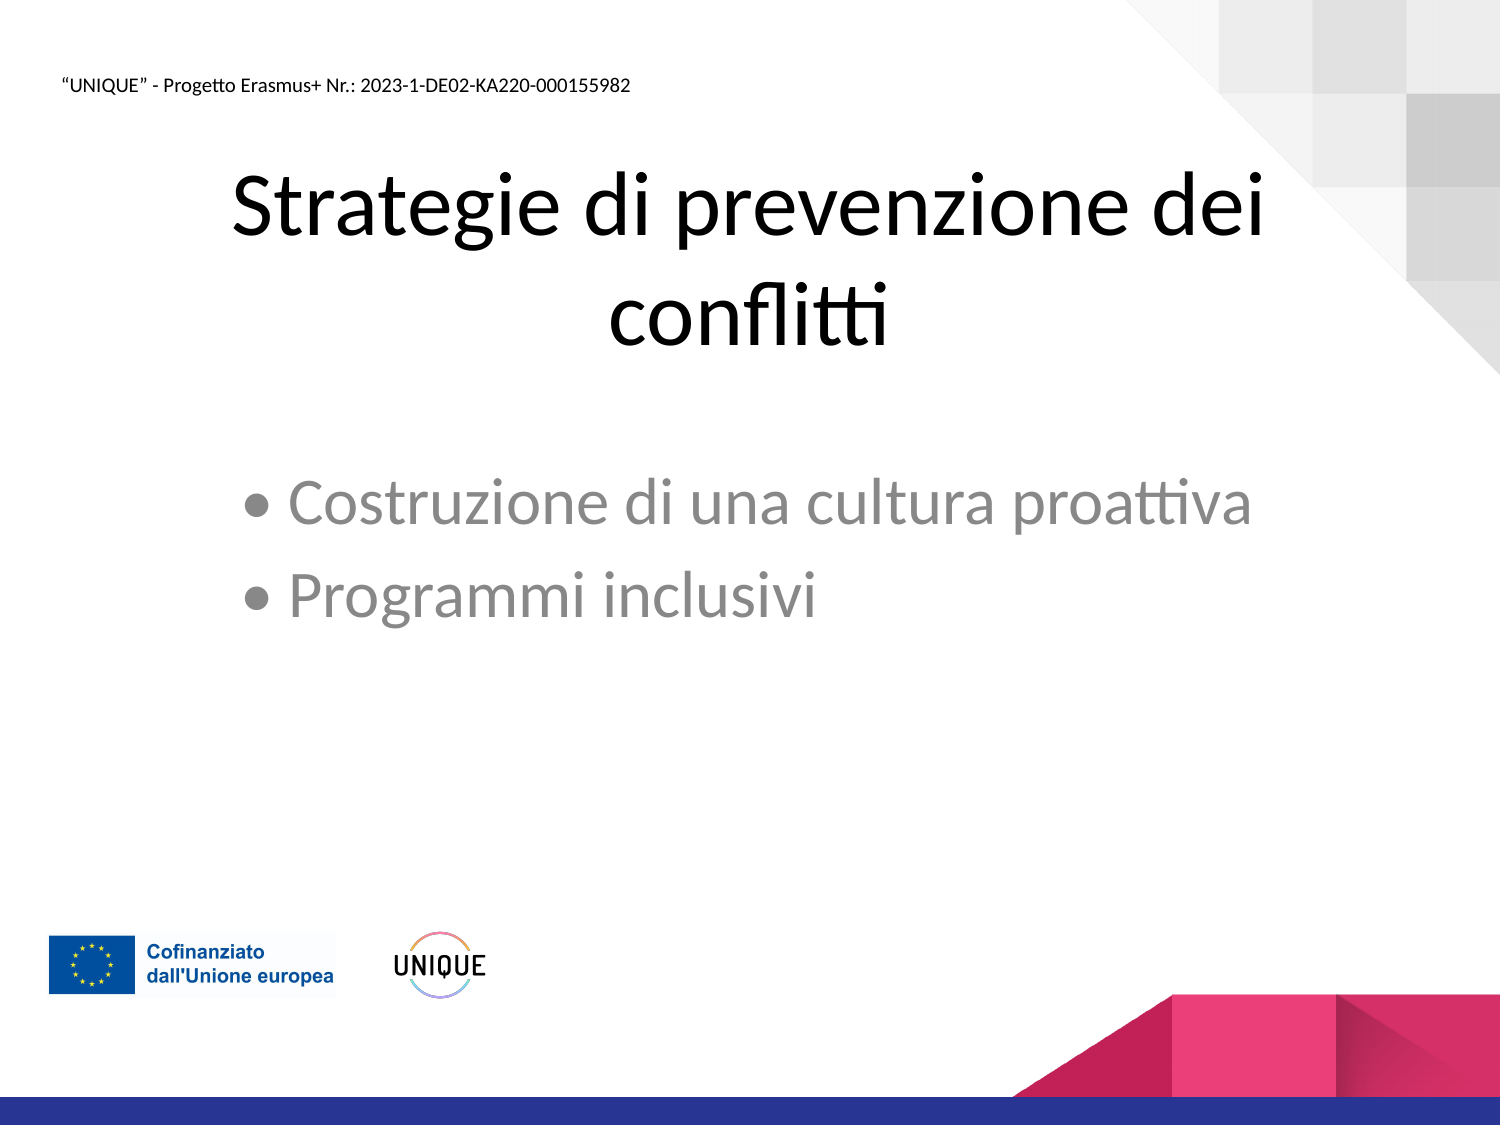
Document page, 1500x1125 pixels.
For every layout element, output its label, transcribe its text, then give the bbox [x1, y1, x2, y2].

title Strategie di prevenzione dei conflitti [112, 132, 1388, 375]
subtitle • Costruzione di una cultura proattiva • Programmi inclusivi [225, 450, 1275, 738]
picture [1125, 0, 1500, 375]
picture [0, 919, 1500, 1125]
